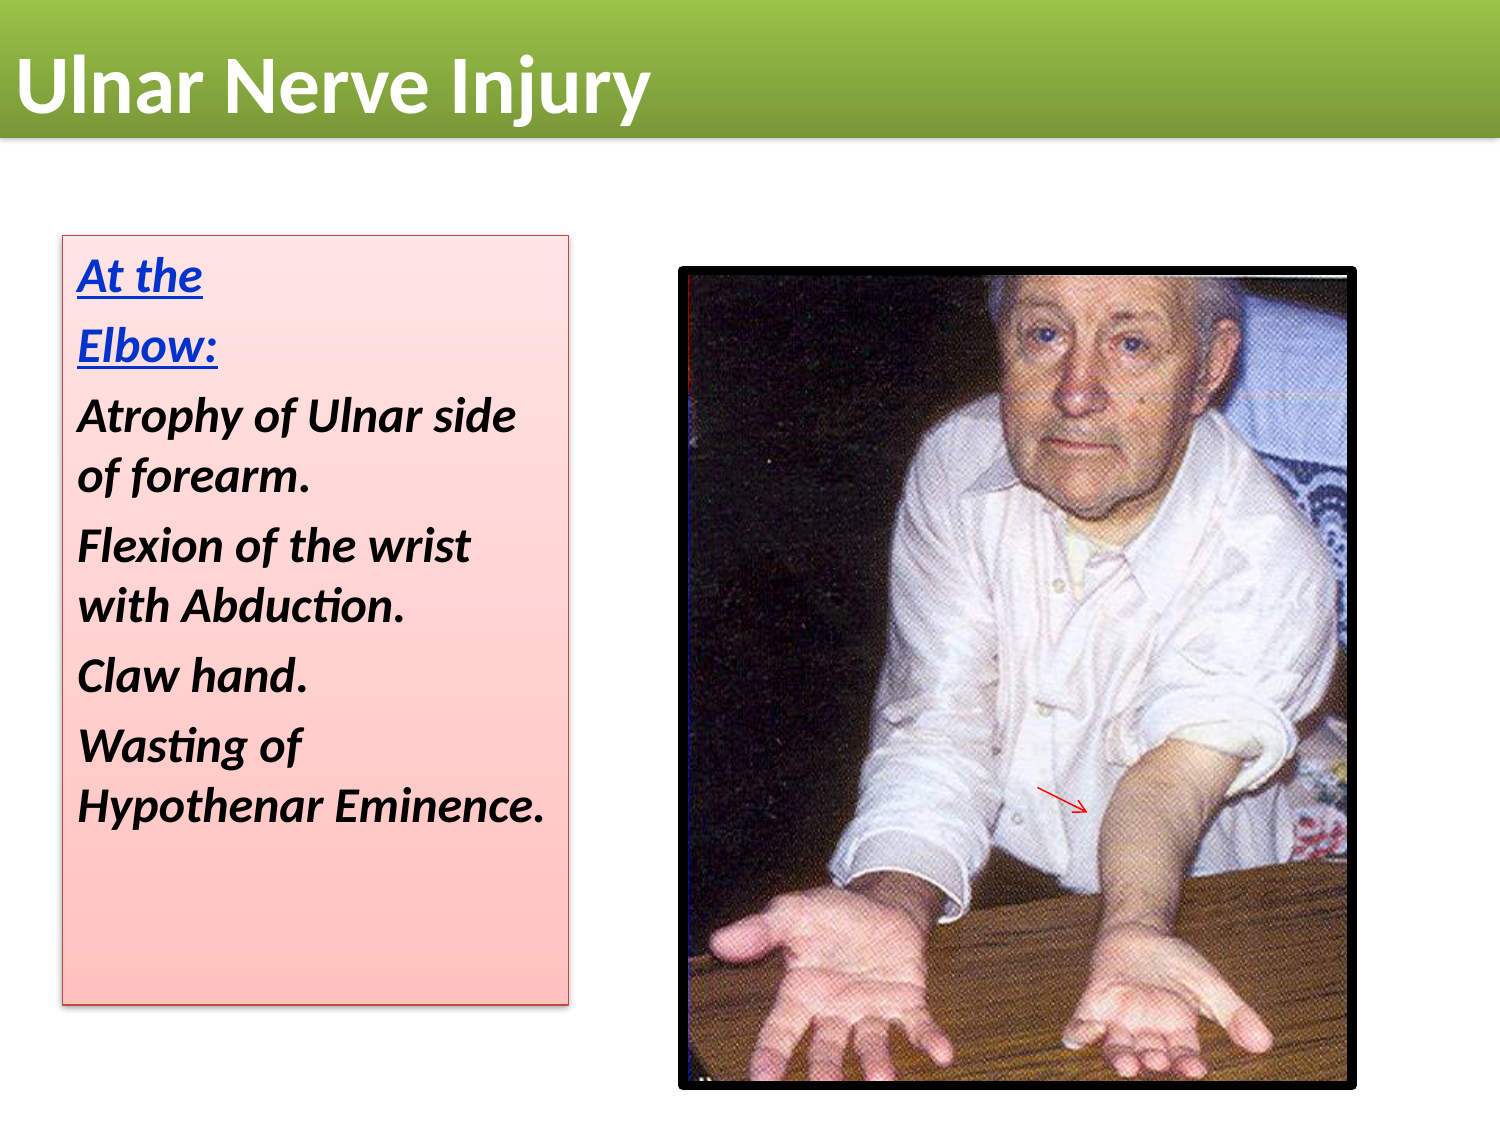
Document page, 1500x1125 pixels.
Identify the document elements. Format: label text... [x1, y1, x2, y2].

title Ulnar Nerve Injury [0, 0, 1500, 138]
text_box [1037, 787, 1088, 813]
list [687, 274, 1348, 1082]
list At the Elbow: Atrophy of Ulnar side of forearm. Flexion of the wrist with Abduction. Claw hand. Wasting of Hypothenar Eminence. [62, 235, 569, 1006]
